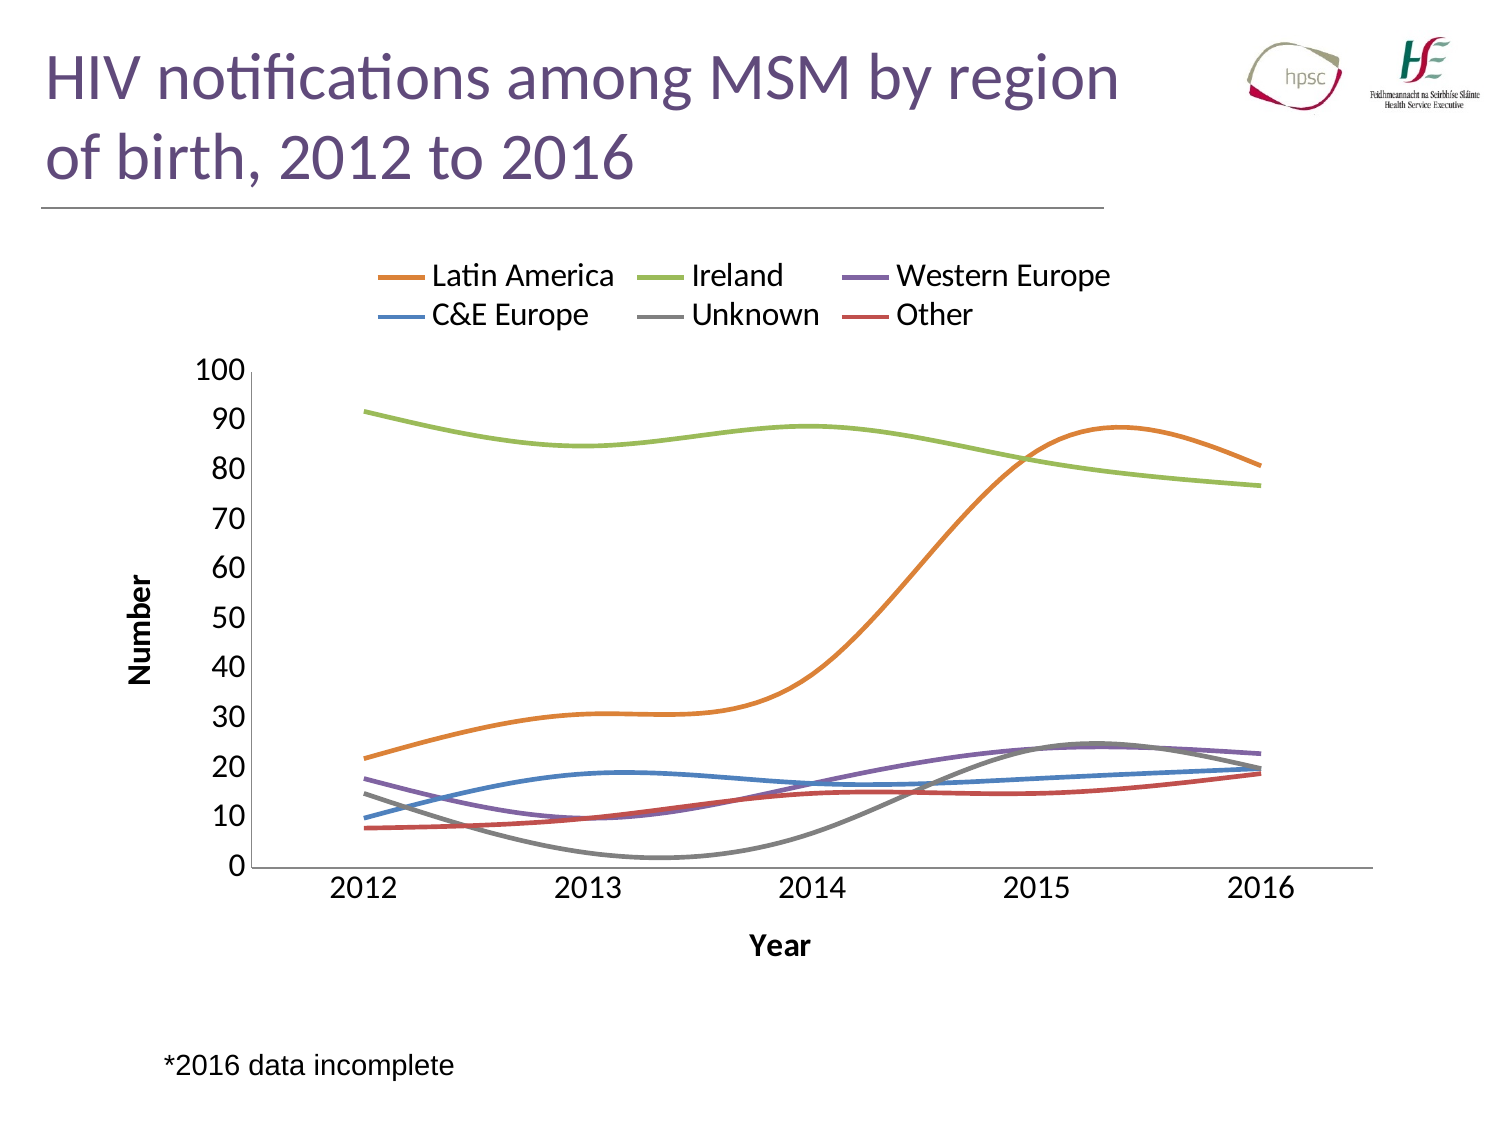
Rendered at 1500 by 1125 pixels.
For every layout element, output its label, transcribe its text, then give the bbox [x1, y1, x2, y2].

title HIV notifications among MSM by region of birth, 2012 to 2016 [30, 101, 1484, 185]
text_box *2016 data incomplete [149, 1039, 471, 1089]
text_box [1237, 23, 1484, 128]
chart [88, 243, 1400, 1000]
